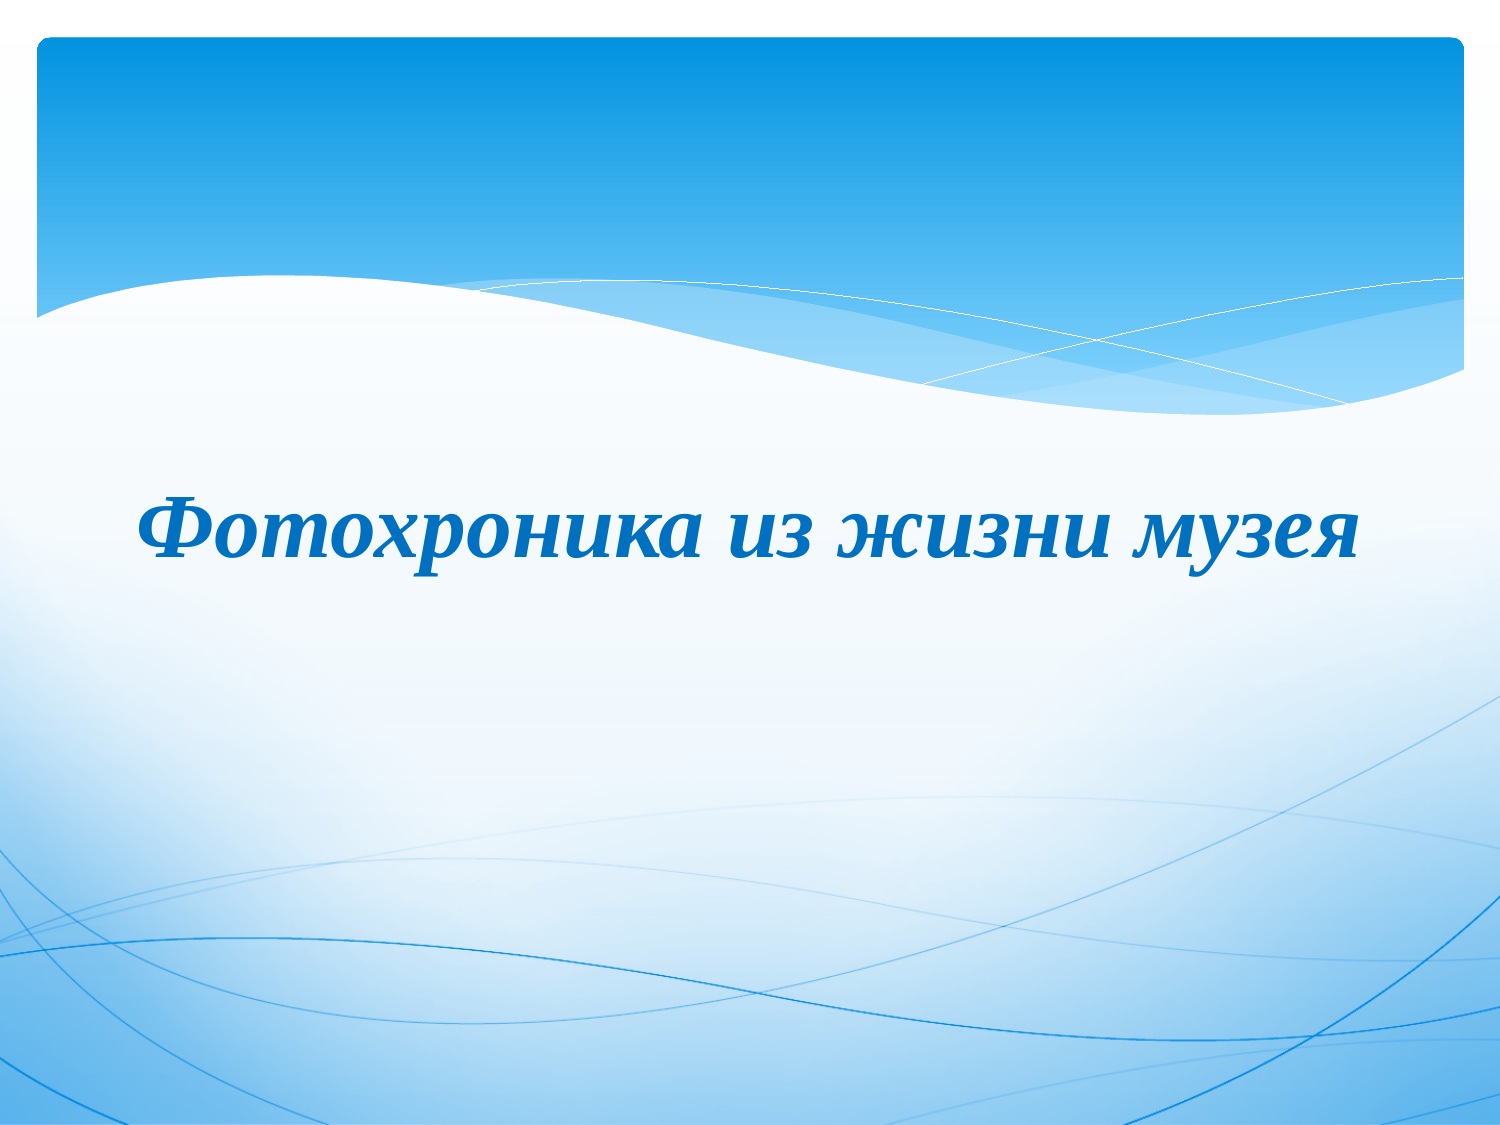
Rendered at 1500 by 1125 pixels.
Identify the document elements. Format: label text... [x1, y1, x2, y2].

title Фотохроника из жизни музея [75, 278, 1425, 764]
